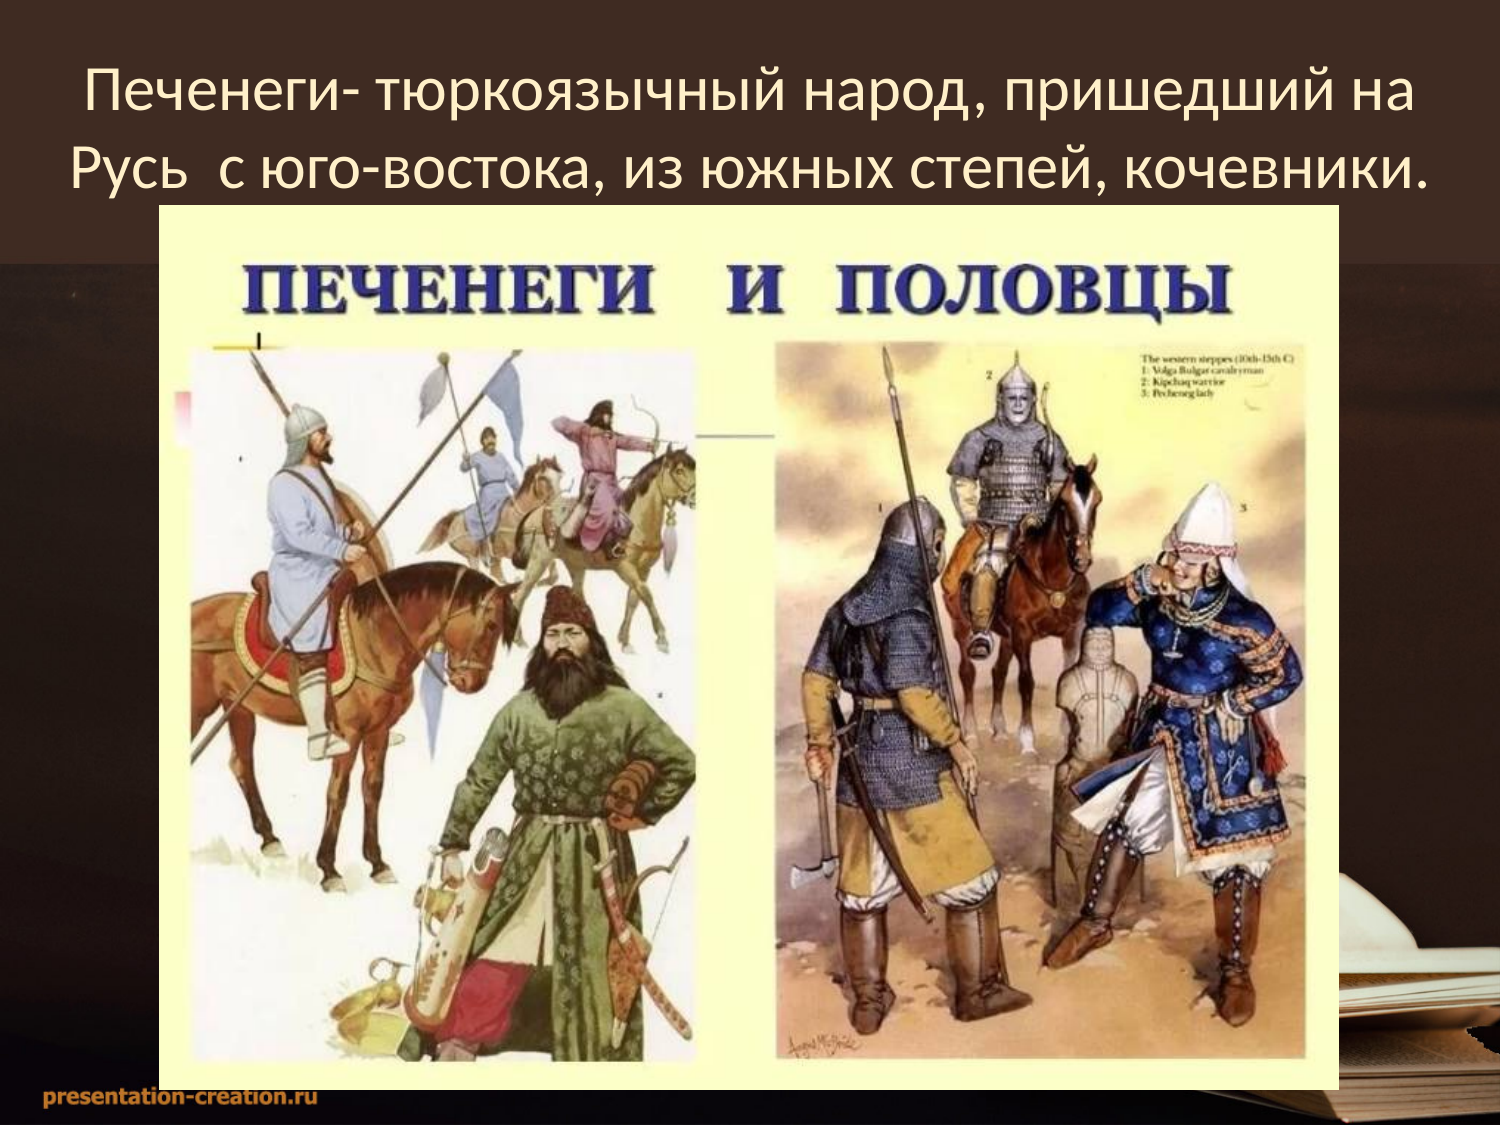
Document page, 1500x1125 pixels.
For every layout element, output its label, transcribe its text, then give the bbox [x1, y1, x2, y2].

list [159, 204, 1339, 1090]
picture [0, 0, 1500, 1125]
title Печенеги- тюркоязычный народ, пришедший на Русь с юго-востока, из южных степей, кочевники. [29, 7, 1471, 350]
